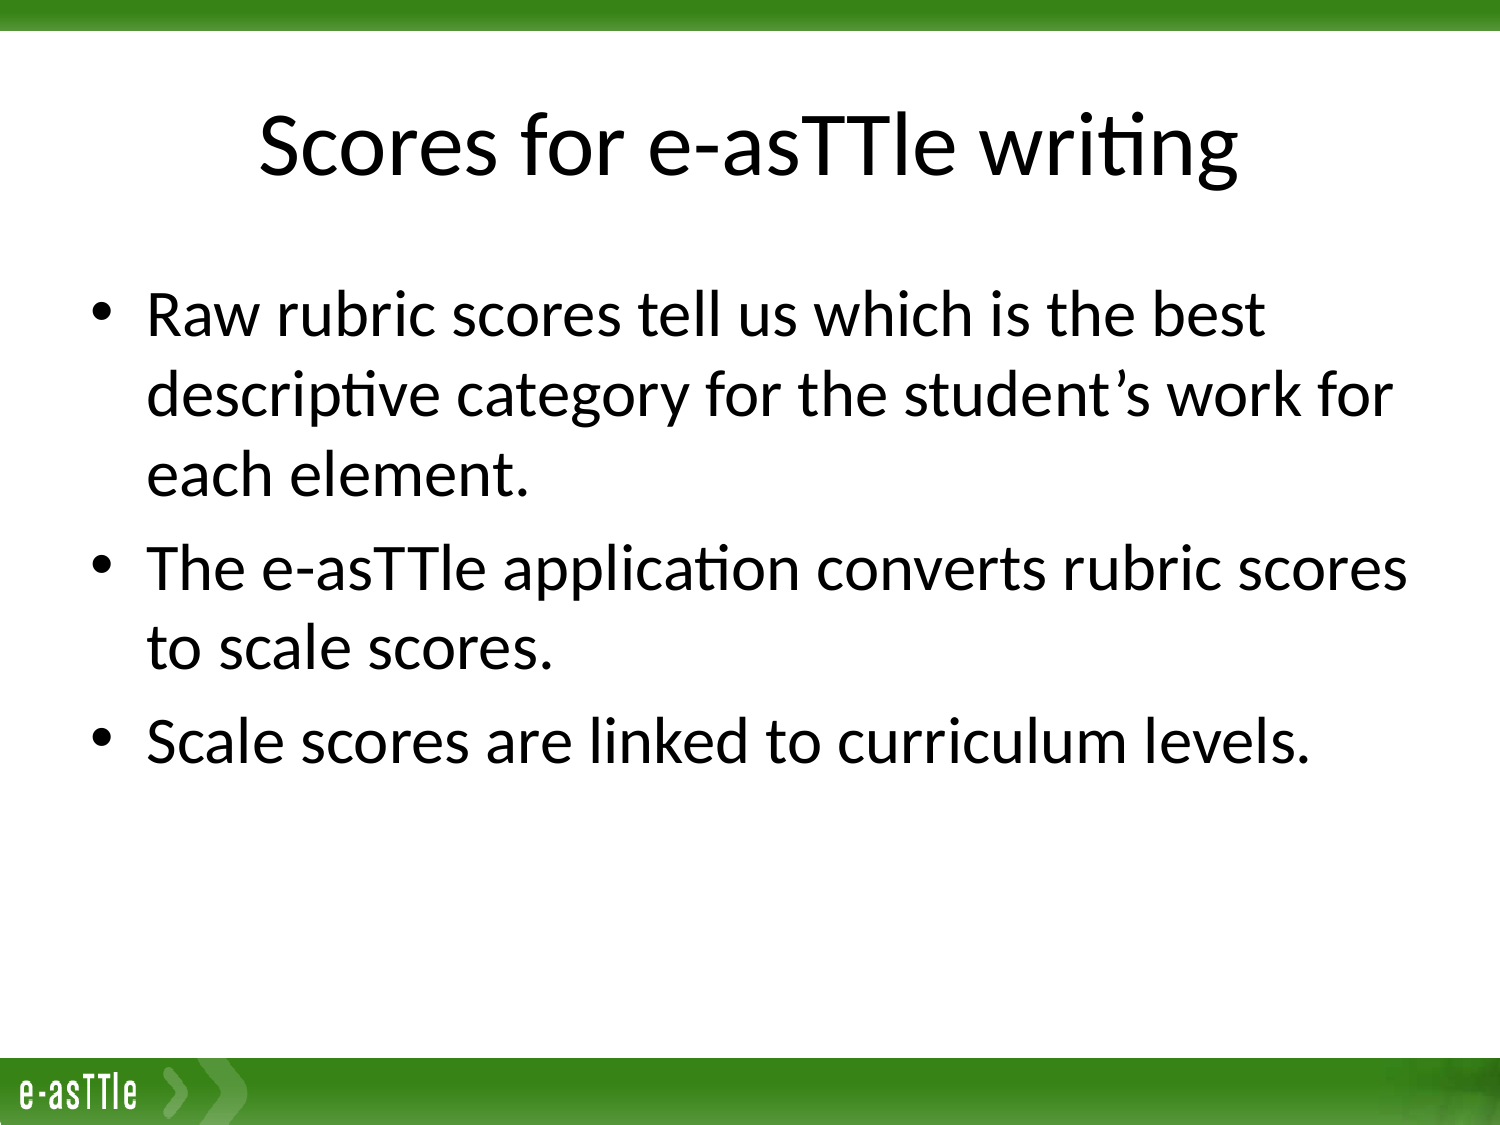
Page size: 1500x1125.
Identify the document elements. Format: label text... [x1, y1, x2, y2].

list Raw rubric scores tell us which is the best descriptive category for the student’s work for each element. The e-asTTle application converts rubric scores to scale scores. Scale scores are linked to curriculum levels. [75, 262, 1425, 1005]
picture [0, 0, 1500, 31]
title Scores for e-asTTle writing [75, 45, 1425, 233]
picture [0, 1058, 1500, 1125]
